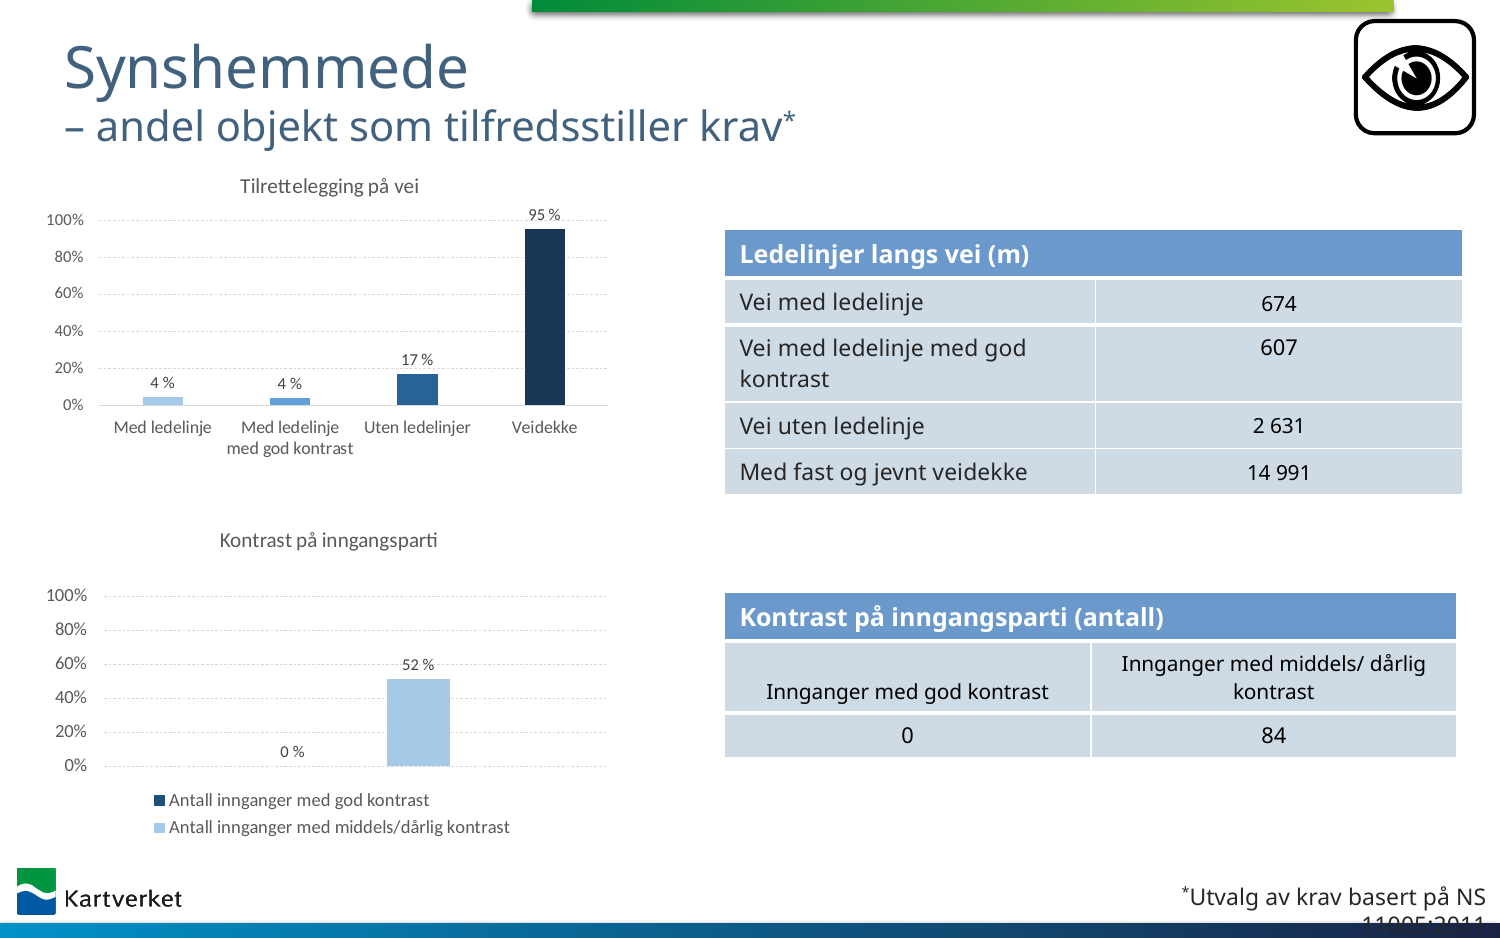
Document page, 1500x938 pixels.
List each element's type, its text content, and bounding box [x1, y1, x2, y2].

table_cell Innganger med middels/ dårlig kontrast [1092, 643, 1456, 711]
table_cell Vei med ledelinje med god kontrast [725, 327, 1095, 401]
picture [41, 166, 618, 492]
table_cell Vei uten ledelinje [725, 403, 1095, 448]
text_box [1355, 20, 1475, 134]
table_cell Innganger med god kontrast [725, 643, 1090, 711]
table_cell 14 991 [1096, 449, 1462, 494]
table_header Kontrast på inngangsparti (antall) [725, 593, 1456, 639]
table_cell 0 [725, 715, 1090, 757]
table_cell Med fast og jevnt veidekke [725, 449, 1095, 494]
table_cell 607 [1096, 327, 1462, 401]
table_cell Vei med ledelinje [725, 280, 1095, 323]
table_cell 2 631 [1096, 403, 1462, 448]
picture [41, 520, 617, 846]
table_cell 84 [1092, 715, 1456, 757]
text_box *Utvalg av krav basert på NS 11005:2011 [1068, 873, 1500, 938]
text_box Synshemmede – andel objekt som tilfredsstiller krav* [49, 24, 1431, 158]
table_header Ledelinjer langs vei (m) [725, 230, 1462, 276]
table_cell 674 [1096, 280, 1462, 323]
